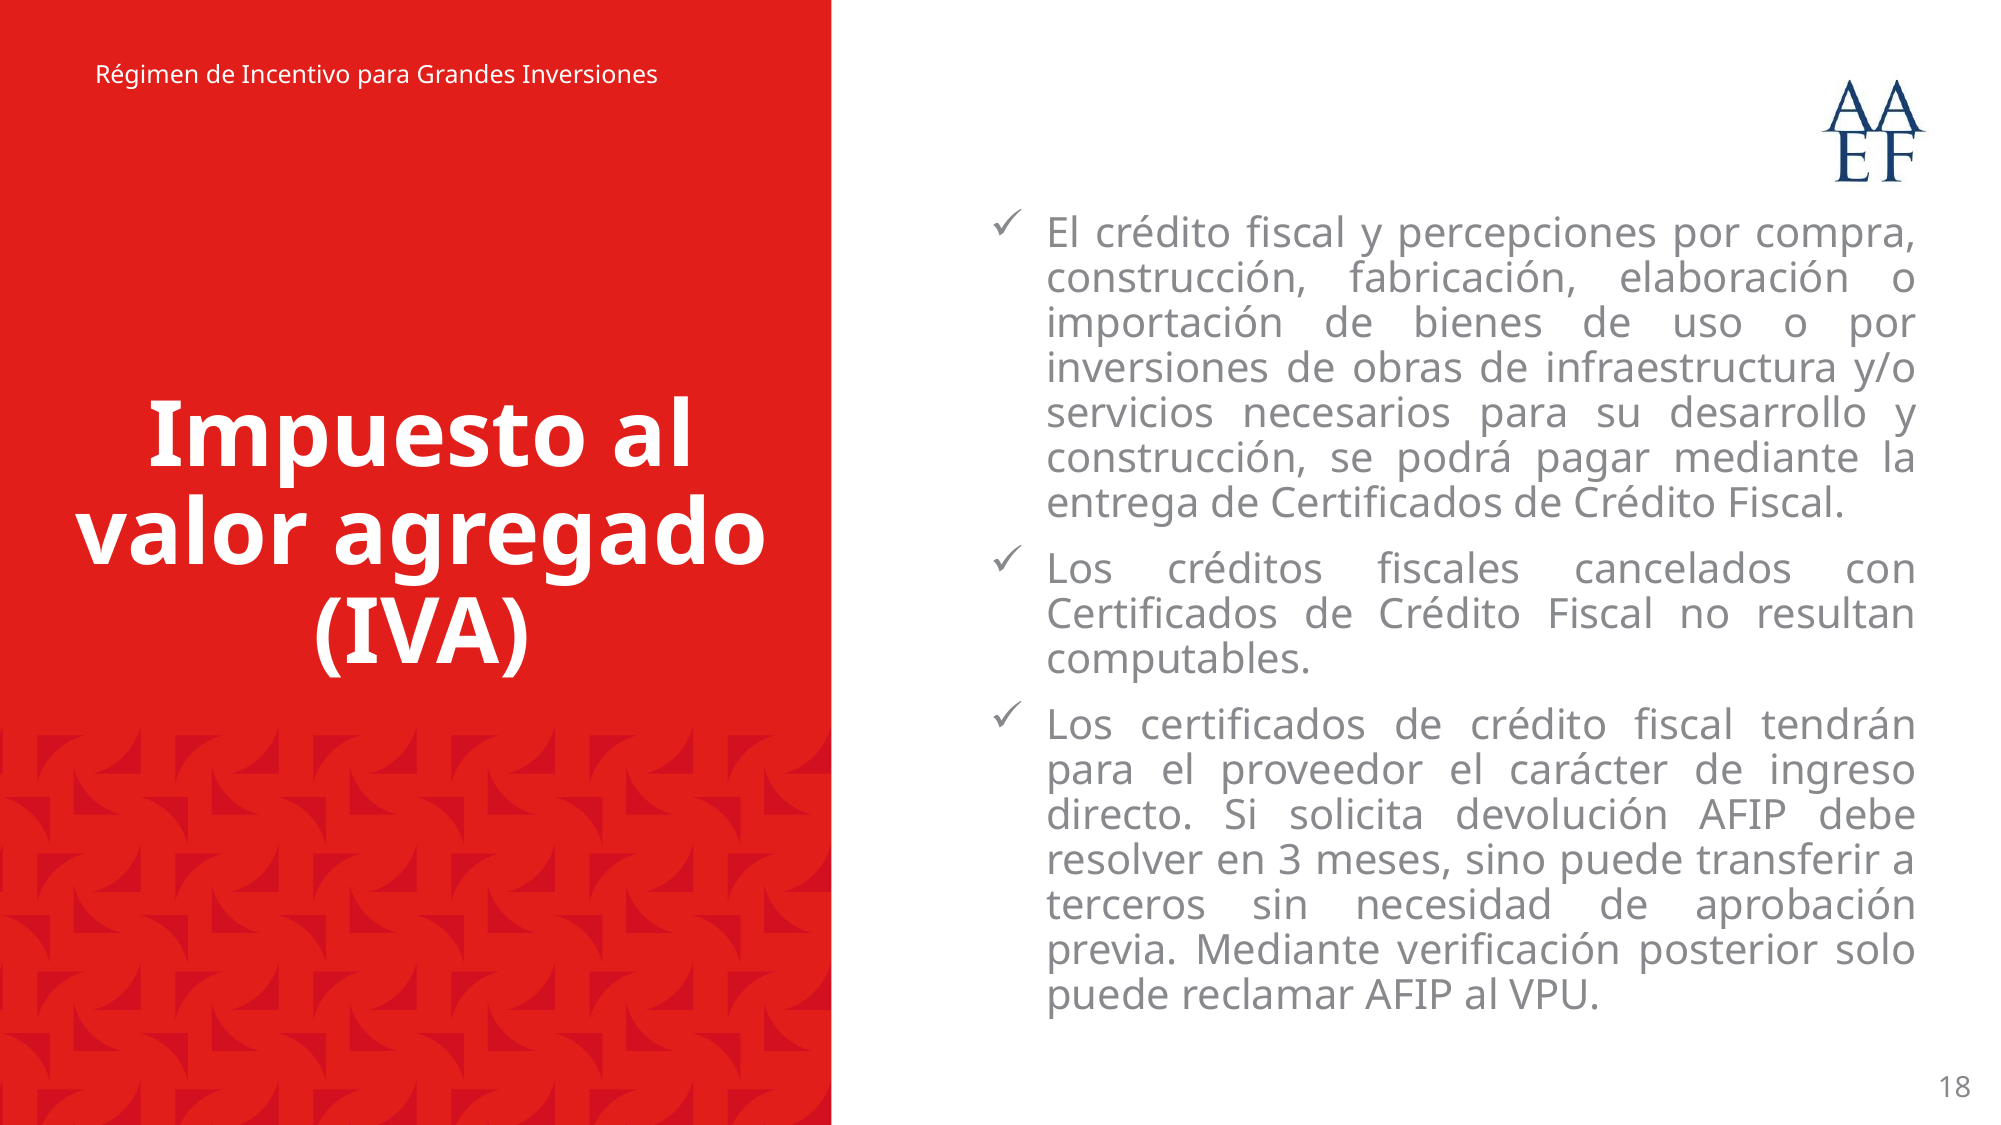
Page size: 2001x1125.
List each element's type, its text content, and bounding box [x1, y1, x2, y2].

list Régimen de Incentivo para Grandes Inversiones [80, 54, 764, 95]
picture [0, 0, 2001, 1125]
list Impuesto al valor agregado (IVA) [57, 379, 787, 669]
list El crédito fiscal y percepciones por compra, construcción, fabricación, elaboración o importación de bienes de uso o por inversiones de obras de infraestructura y/o servicios necesarios para su desarrollo y construcción, se podrá pagar mediante la entrega de Certificados de Crédito Fiscal. Los créditos fiscales cancelados con Certificados de Crédito Fiscal no resultan computables. Los certificados de crédito fiscal tendrán para el proveedor el carácter de ingreso directo. Si solicita devolución AFIP debe resolver en 3 meses, sino puede transferir a terceros sin necesidad de aprobación previa. Mediante verificación posterior solo puede reclamar AFIP al VPU. [974, 204, 1933, 1054]
